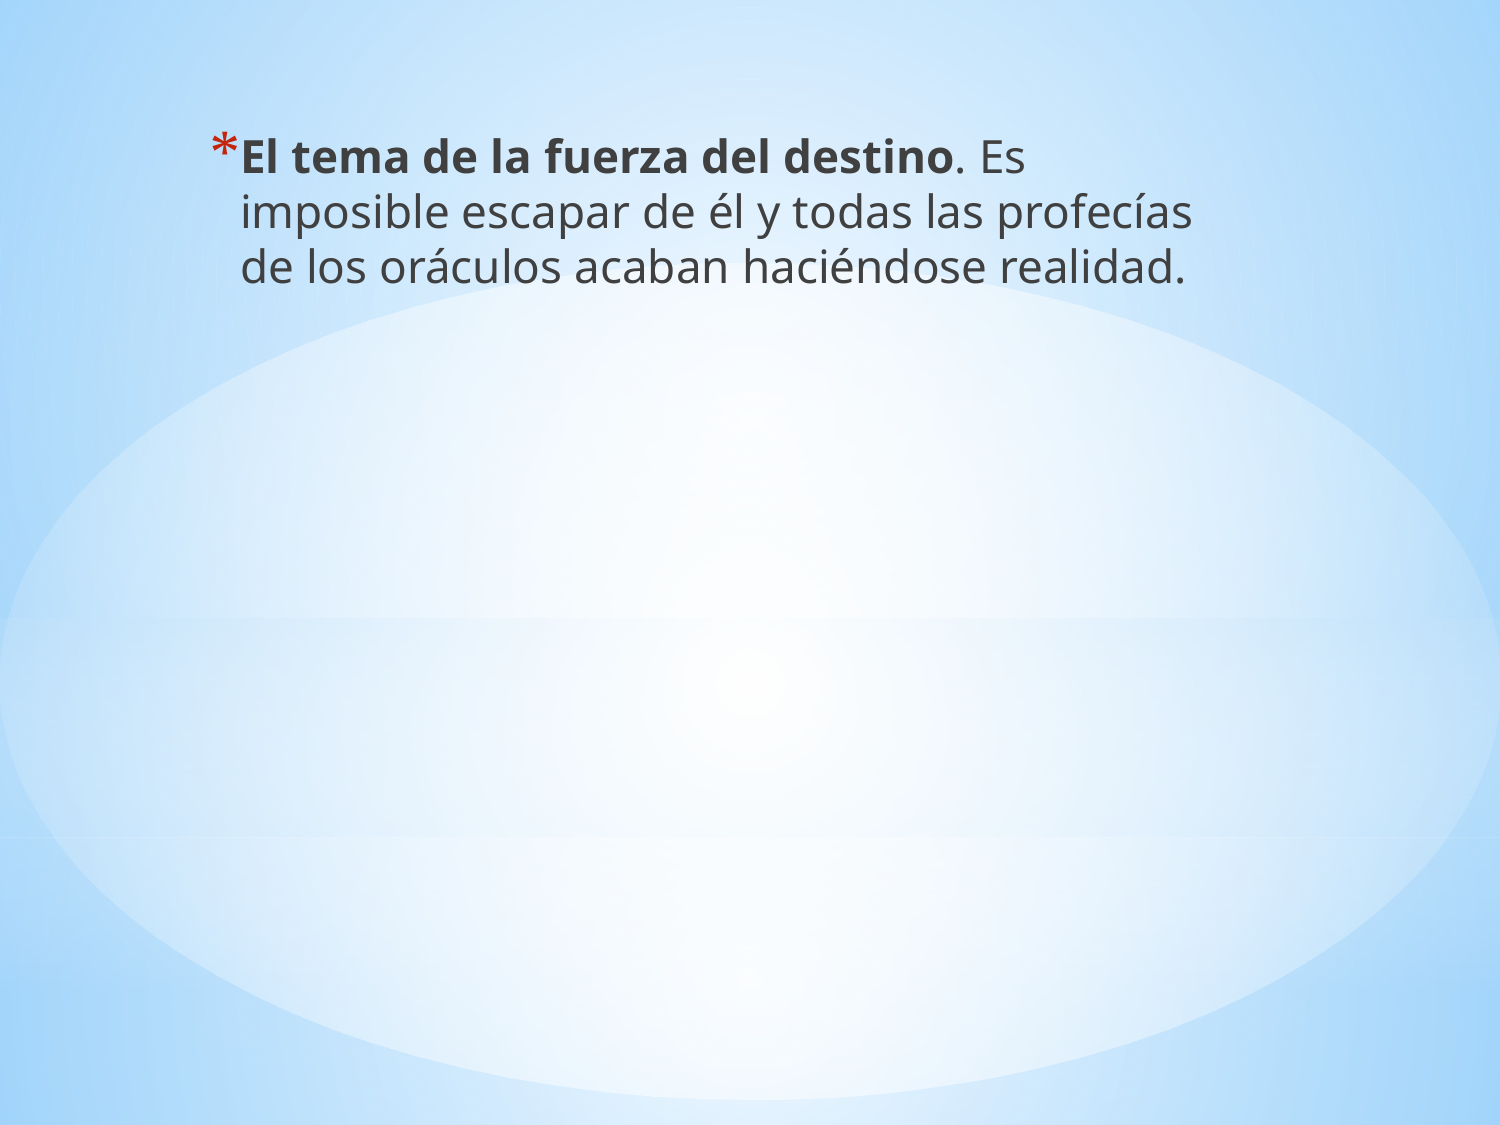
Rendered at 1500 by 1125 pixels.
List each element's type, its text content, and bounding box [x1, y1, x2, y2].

list El tema de la fuerza del destino. Es imposible escapar de él y todas las profecías de los oráculos acaban haciéndose realidad. [187, 120, 1238, 690]
